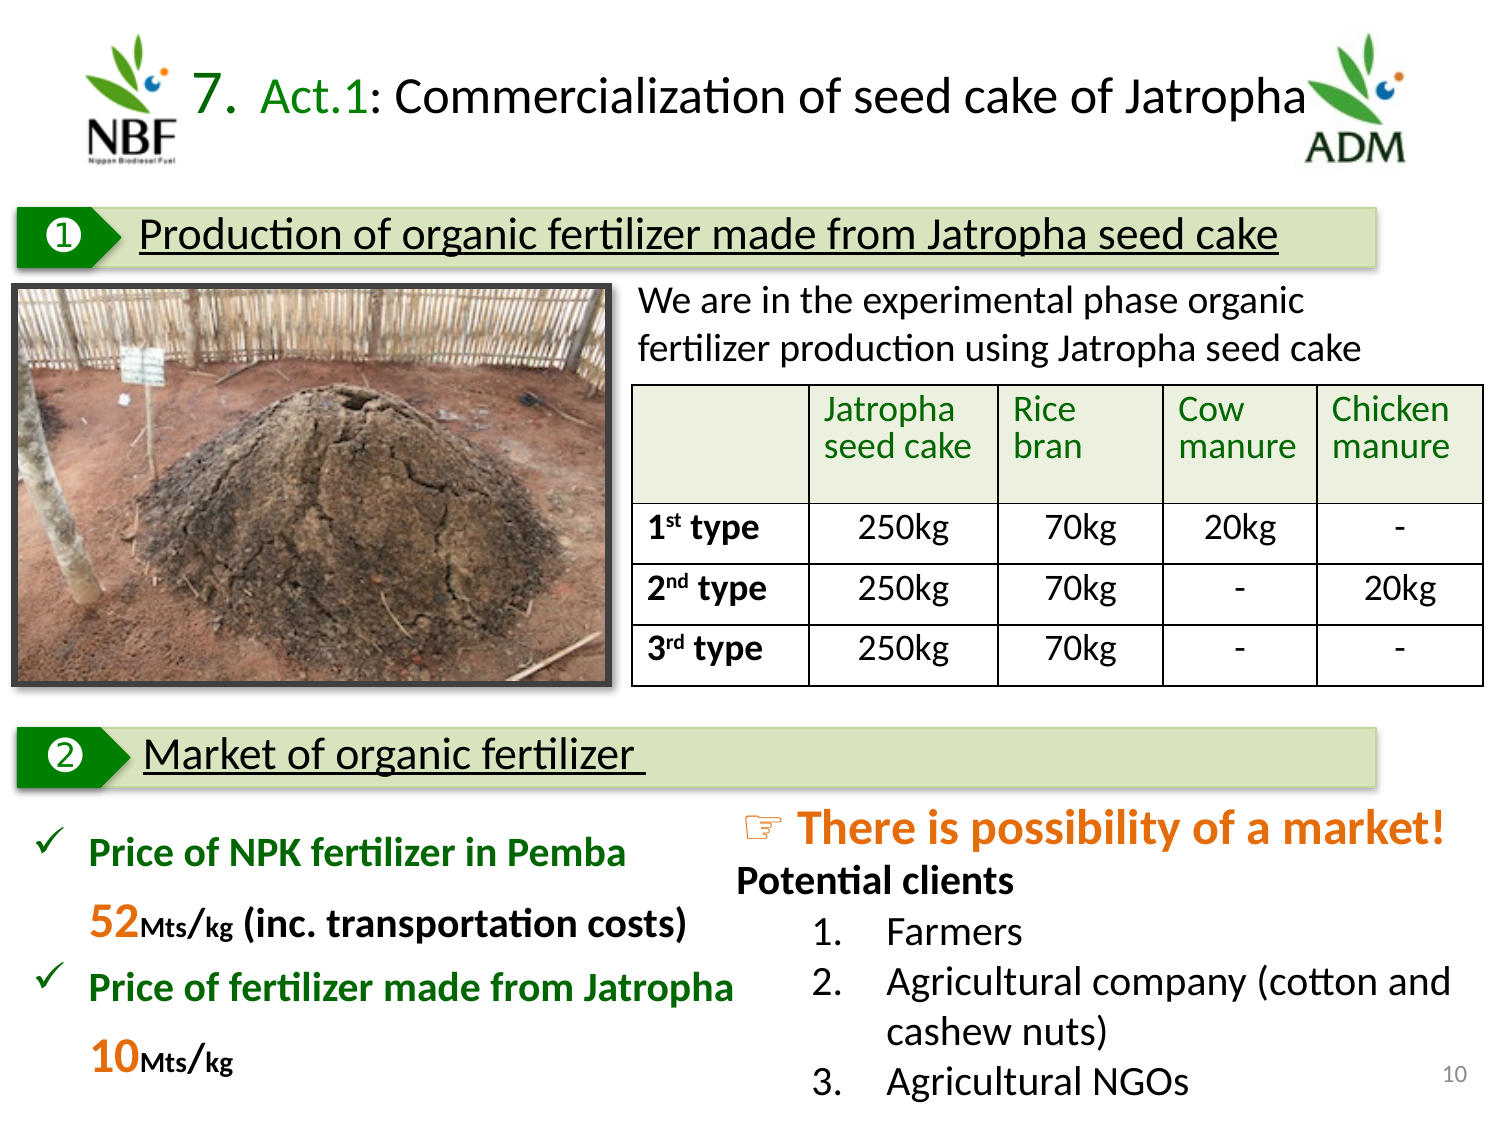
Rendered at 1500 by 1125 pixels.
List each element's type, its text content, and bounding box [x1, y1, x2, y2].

table_cell 20kg [1318, 565, 1482, 624]
table_header Chicken manure [1318, 386, 1482, 503]
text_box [979, 727, 1377, 788]
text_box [17, 207, 22, 268]
table_header Cow manure [1164, 386, 1316, 503]
table_cell - [1164, 565, 1316, 624]
table_cell 20kg [1164, 504, 1316, 563]
table_cell 70kg [999, 626, 1162, 685]
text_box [17, 727, 24, 788]
table_cell 3rd type [633, 626, 808, 685]
text_box Price of NPK fertilizer in Pemba 52Mts/kg (inc. transportation costs) Price of fertilizer made from Jatropha 10Mts/kg [17, 817, 726, 1090]
table_header [633, 386, 808, 503]
table_cell 250kg [810, 504, 997, 563]
table_cell - [1164, 626, 1316, 685]
table_cell 250kg [810, 565, 997, 624]
table_cell 2nd type [633, 565, 808, 624]
table_cell 1st type [633, 504, 808, 563]
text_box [29, 715, 975, 788]
table_header Jatropha seed cake [810, 386, 997, 503]
table_cell 70kg [999, 565, 1162, 624]
title 7. Act.1: Commercialization of seed cake of Jatropha [166, 0, 1334, 158]
table_cell - [1318, 504, 1482, 563]
text_box ☞ There is possibility of a market! [726, 786, 1500, 862]
picture [1281, 30, 1426, 171]
table_header Rice bran [999, 386, 1162, 503]
text_box We are in the experimental phase organic fertilizer production using Jatropha seed cake [623, 276, 1436, 377]
table_cell - [1318, 626, 1482, 685]
text_box Potential clients Farmers Agricultural company (cotton and cashew nuts) Agricultural NGOs [721, 846, 1483, 1111]
table_cell 70kg [999, 504, 1162, 563]
picture [80, 30, 183, 171]
picture [17, 289, 606, 681]
table_cell 250kg [810, 626, 997, 685]
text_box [27, 195, 1465, 268]
